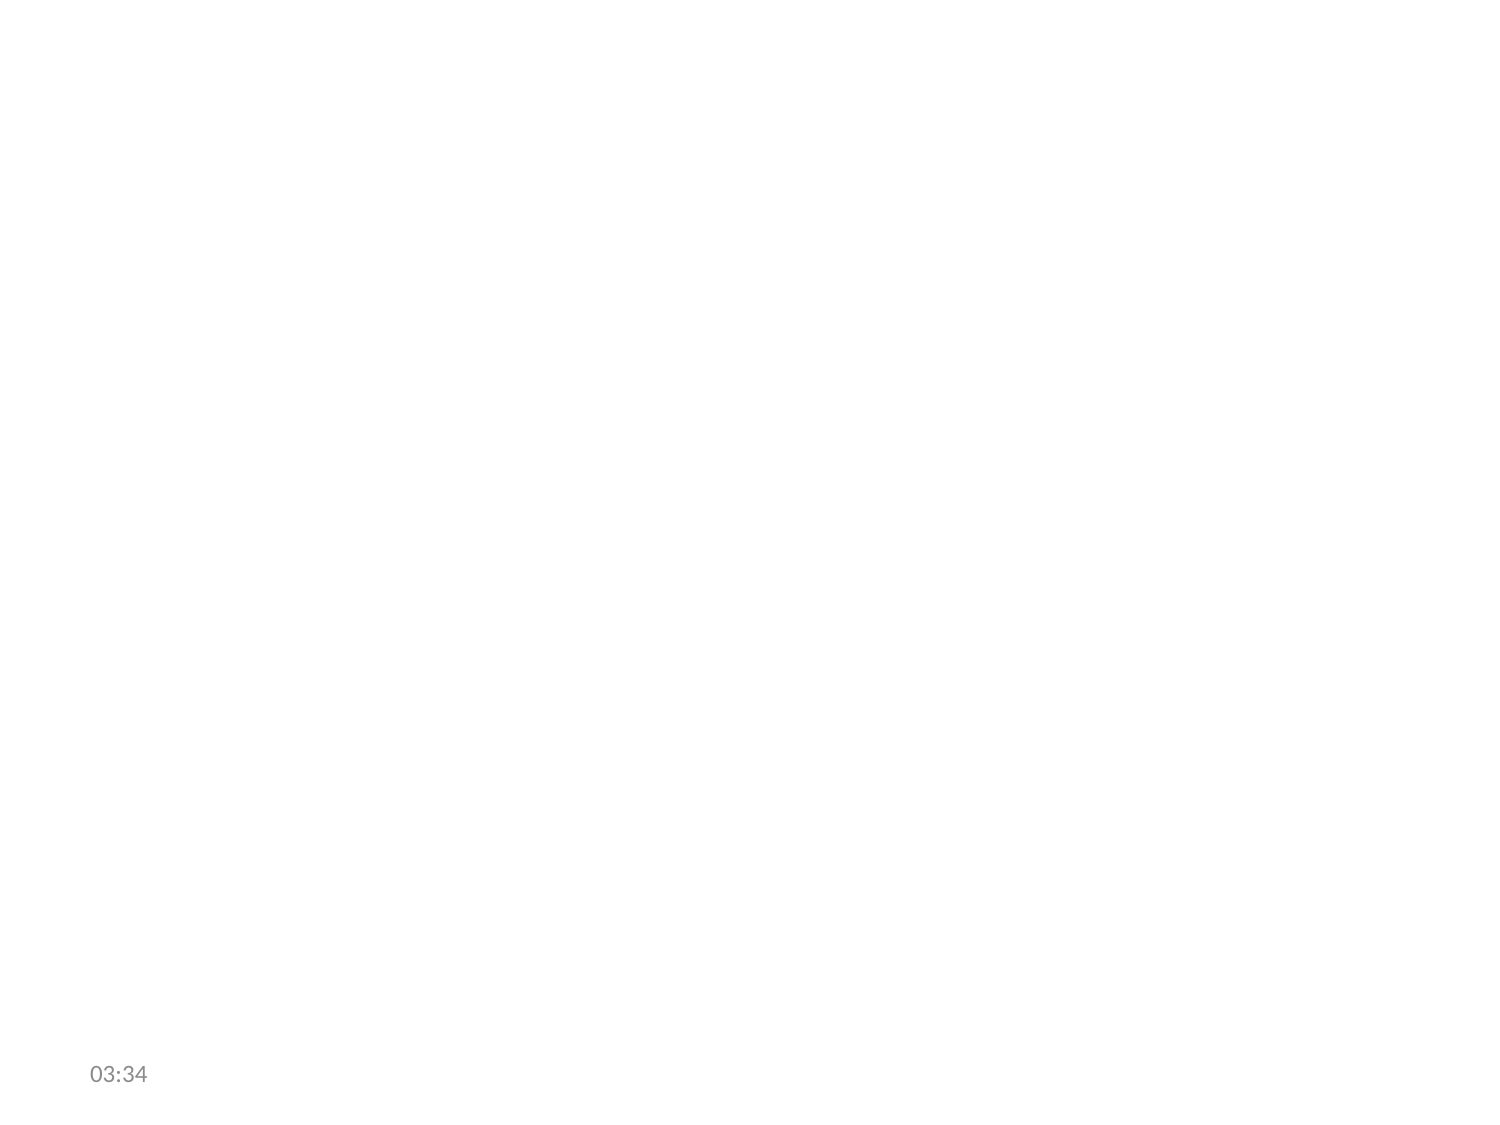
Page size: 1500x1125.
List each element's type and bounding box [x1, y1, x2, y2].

slide_number [75, 1042, 425, 1103]
